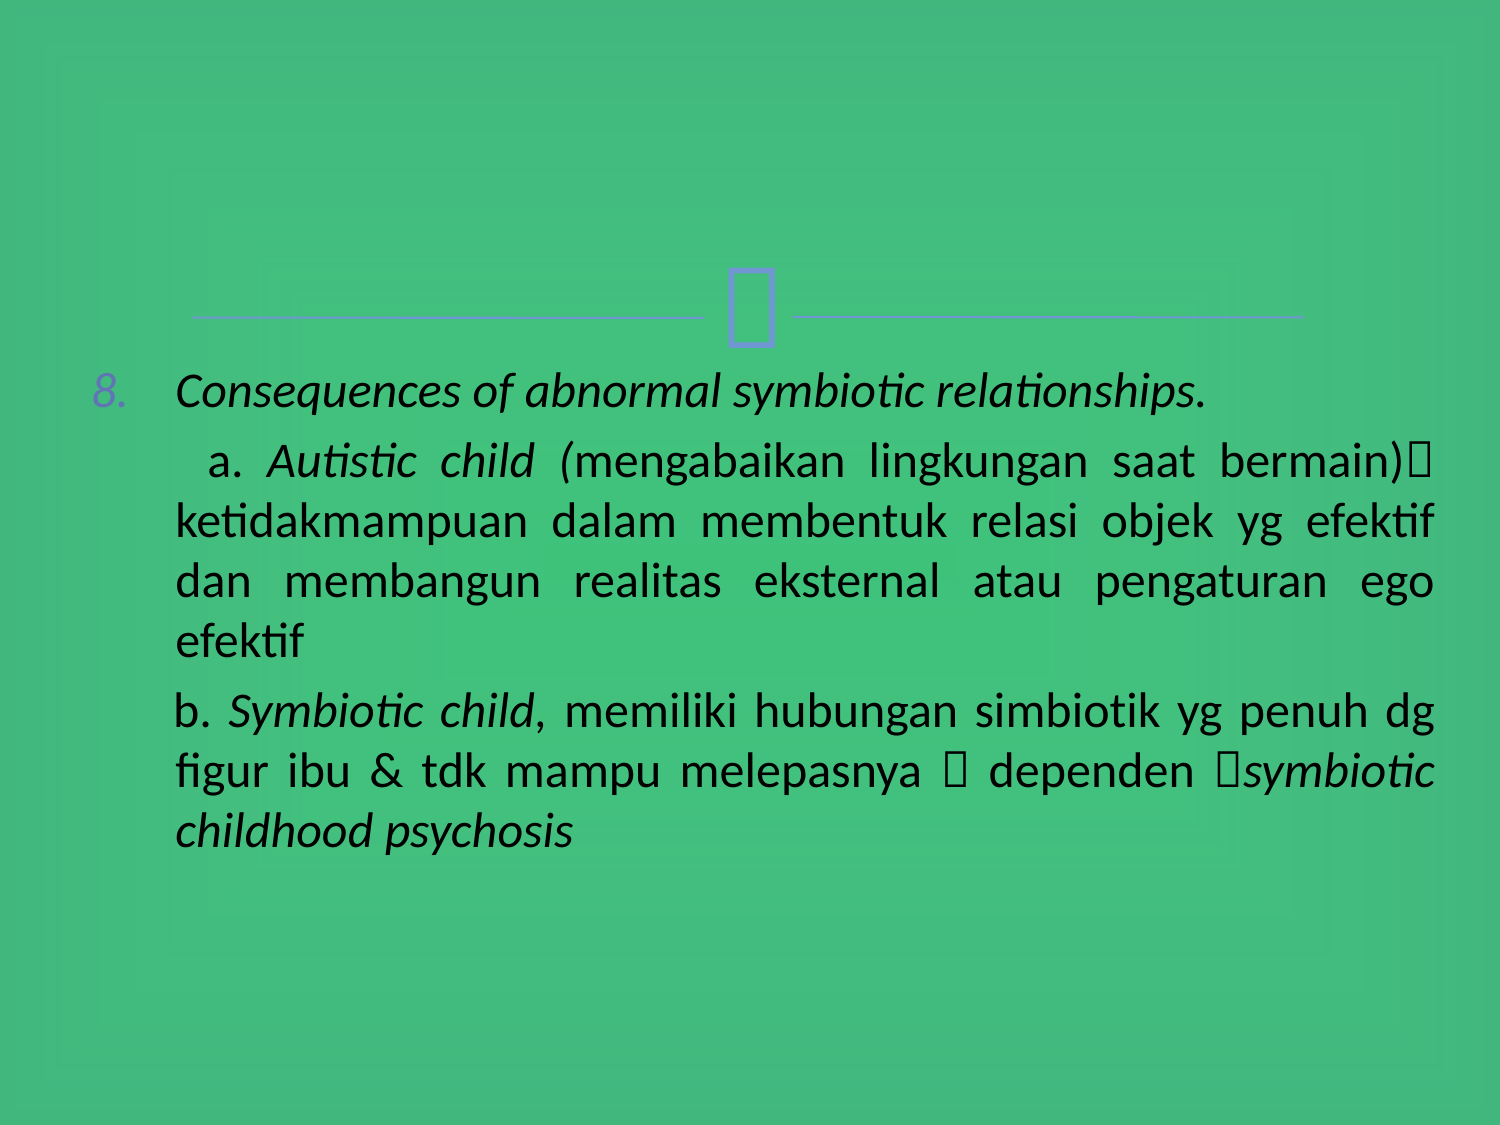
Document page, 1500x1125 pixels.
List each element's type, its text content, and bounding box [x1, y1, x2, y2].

list Consequences of abnormal symbiotic relationships. a. Autistic child (mengabaikan lingkungan saat bermain) ketidakmampuan dalam membentuk relasi objek yg efektif dan membangun realitas eksternal atau pengaturan ego efektif b. Symbiotic child, memiliki hubungan simbiotik yg penuh dg figur ibu & tdk mampu melepasnya  dependen symbiotic childhood psychosis [62, 350, 1450, 1090]
